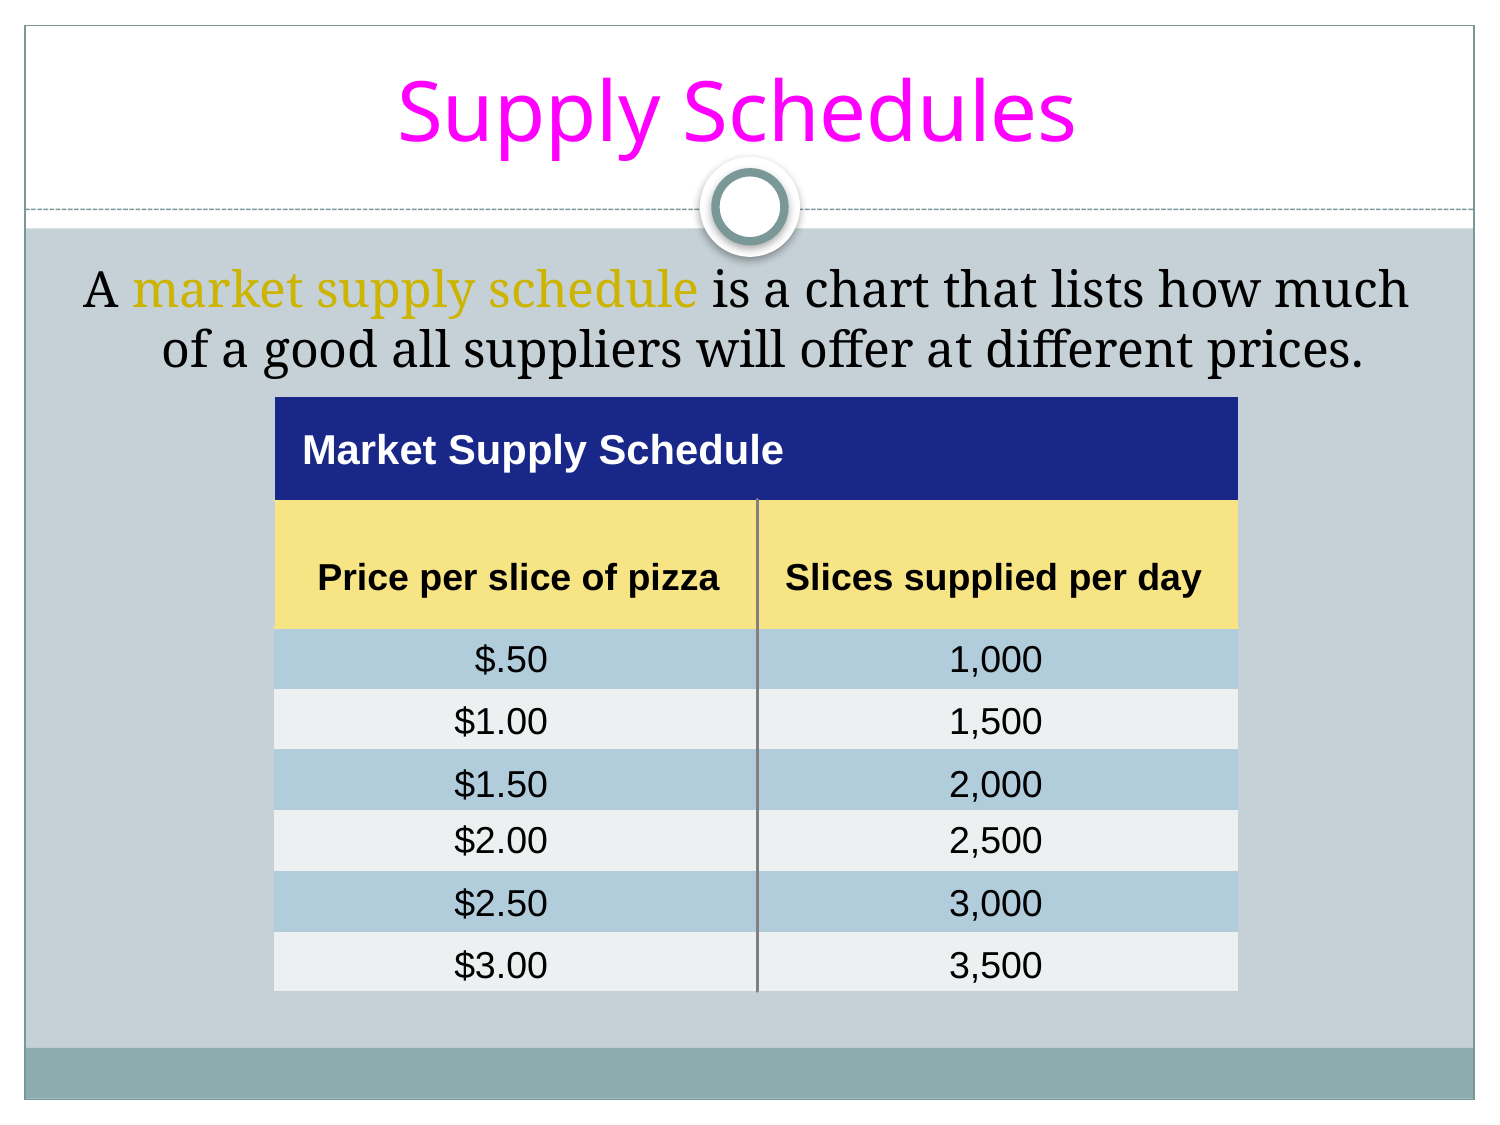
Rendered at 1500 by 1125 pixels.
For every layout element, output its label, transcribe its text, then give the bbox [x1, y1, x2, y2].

list A market supply schedule is a chart that lists how much of a good all suppliers will offer at different prices. [49, 250, 1445, 1001]
title Supply Schedules [50, 0, 1425, 166]
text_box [437, 924, 1058, 995]
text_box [437, 742, 1058, 799]
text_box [437, 680, 1058, 742]
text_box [437, 862, 1058, 924]
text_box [224, 349, 1288, 1038]
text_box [437, 799, 1058, 861]
